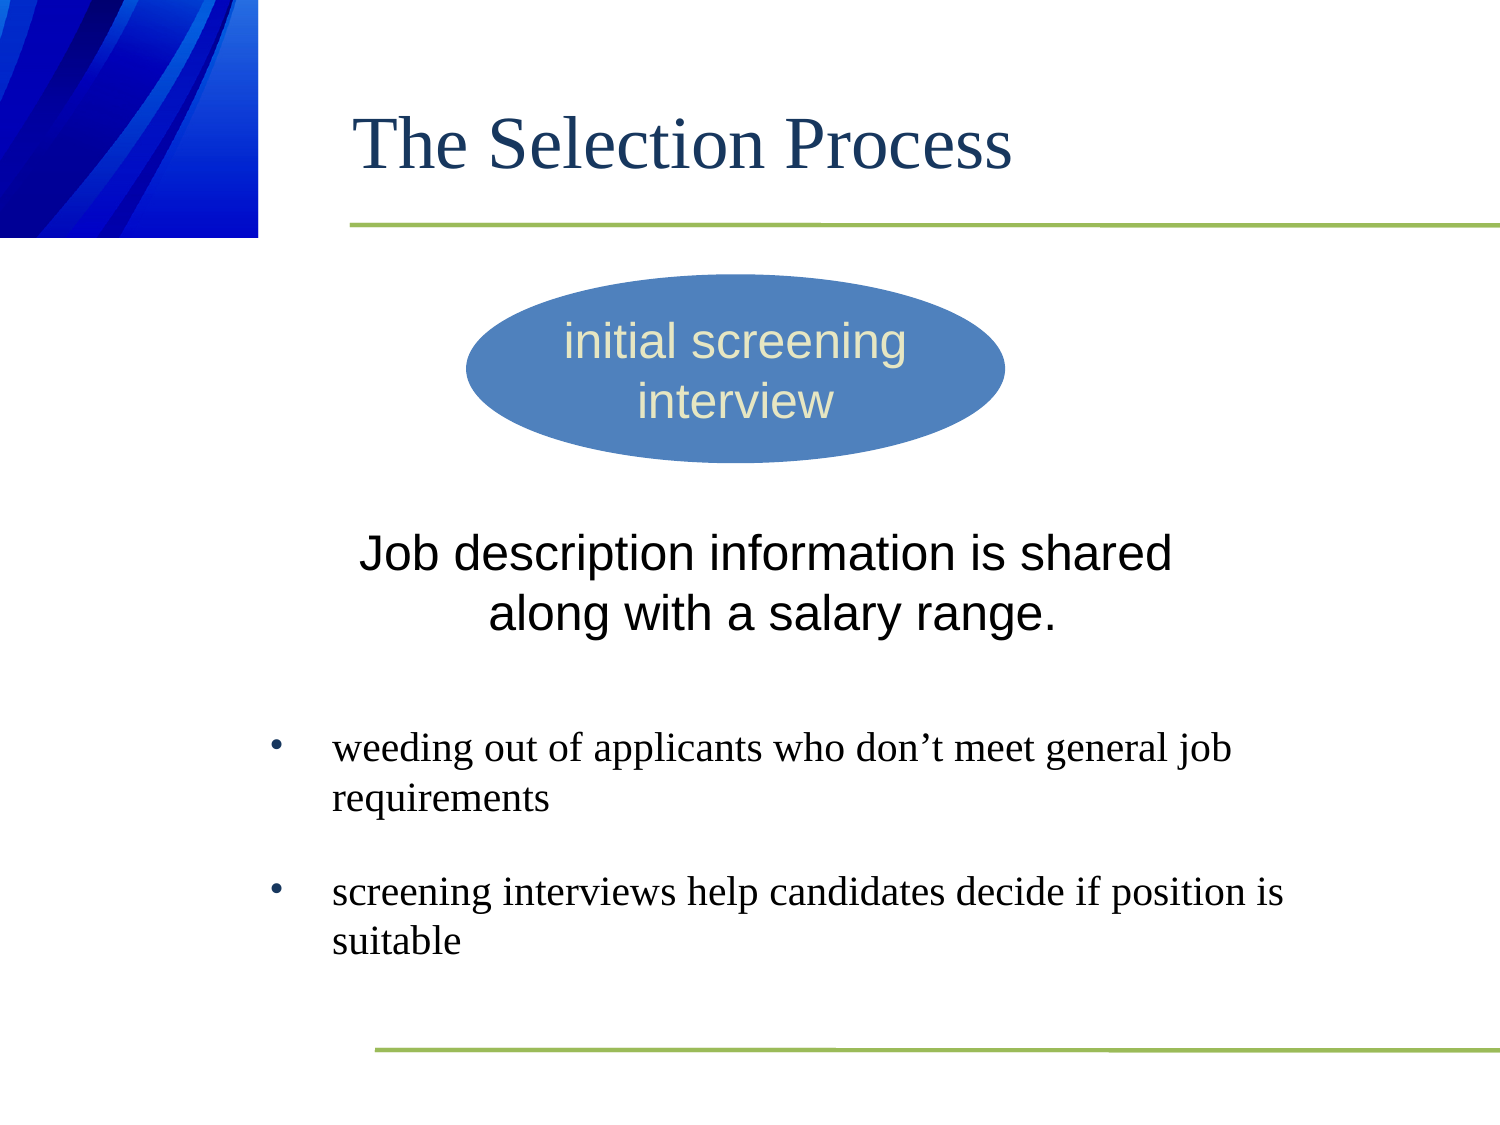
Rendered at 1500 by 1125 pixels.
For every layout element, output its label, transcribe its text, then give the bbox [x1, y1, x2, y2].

text_box initial screening interview [466, 275, 1005, 463]
text_box weeding out of applicants who don’t meet general job requirements screening interviews help candidates decide if position is suitable [179, 712, 1342, 1038]
text_box Job description information is shared along with a salary range. [179, 512, 1292, 648]
picture [0, 0, 259, 238]
title The Selection Process [337, 45, 1425, 233]
